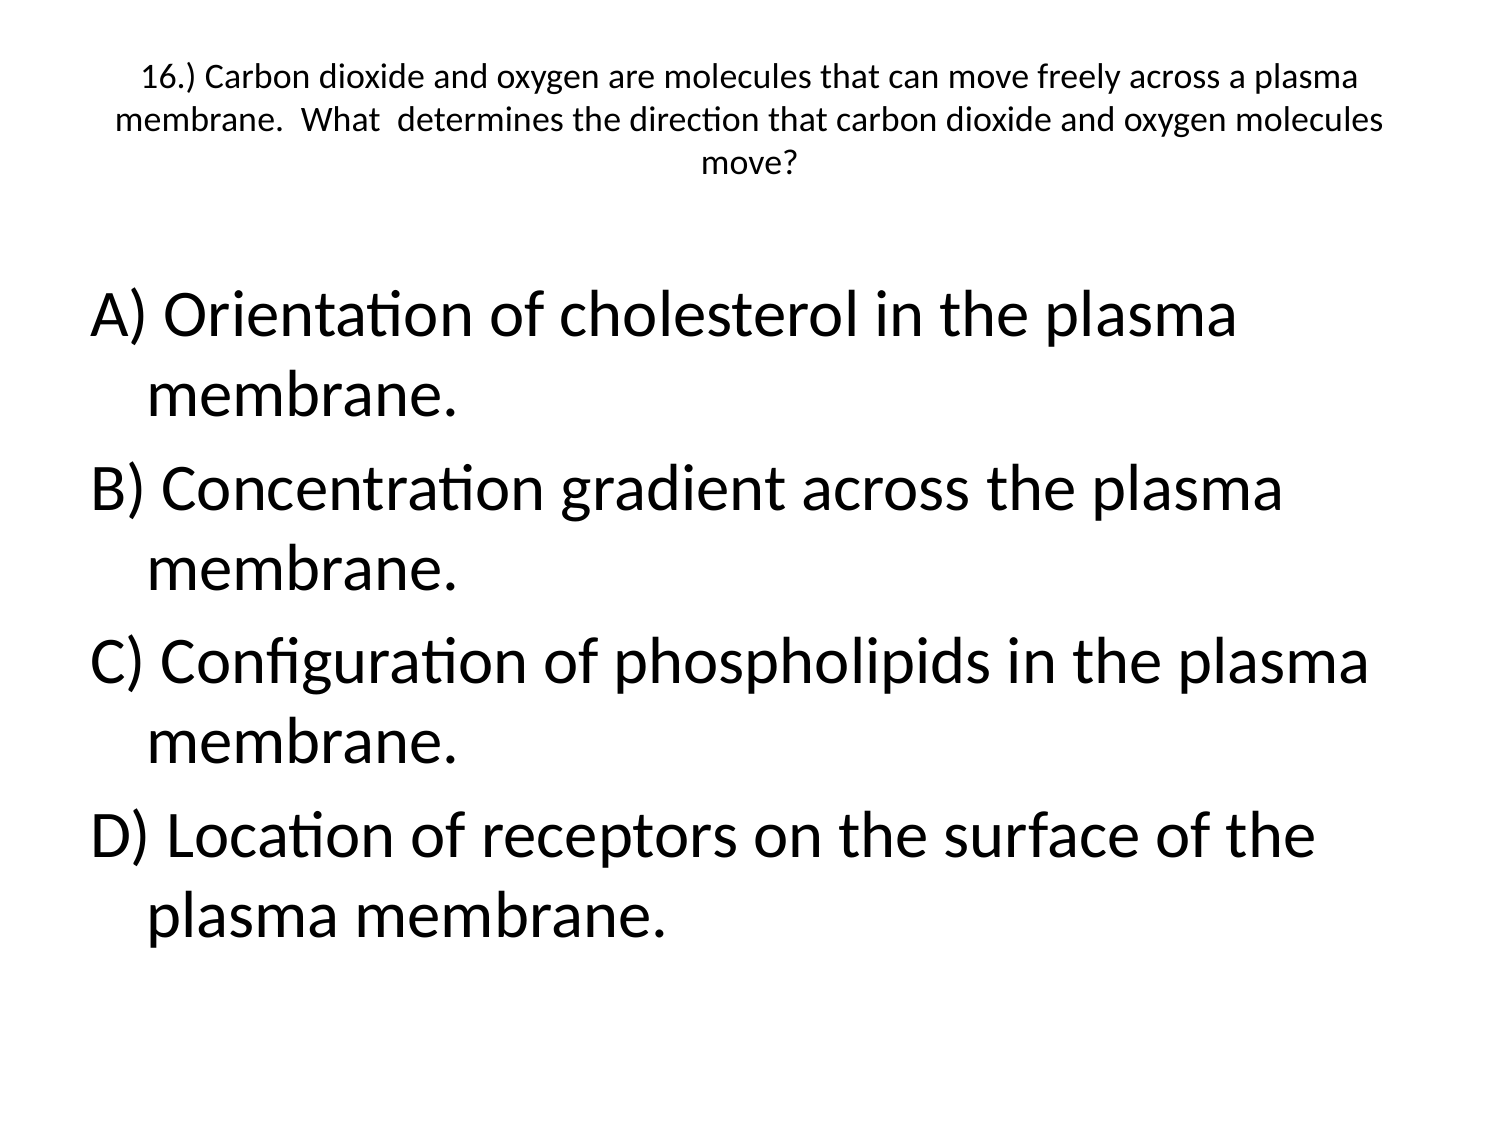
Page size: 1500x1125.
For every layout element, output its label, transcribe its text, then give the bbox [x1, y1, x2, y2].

title 16.) Carbon dioxide and oxygen are molecules that can move freely across a plasma membrane. What determines the direction that carbon dioxide and oxygen molecules move? [75, 45, 1425, 233]
list A) Orientation of cholesterol in the plasma membrane. B) Concentration gradient across the plasma membrane. C) Configuration of phospholipids in the plasma membrane. D) Location of receptors on the surface of the plasma membrane. [75, 262, 1425, 1005]
